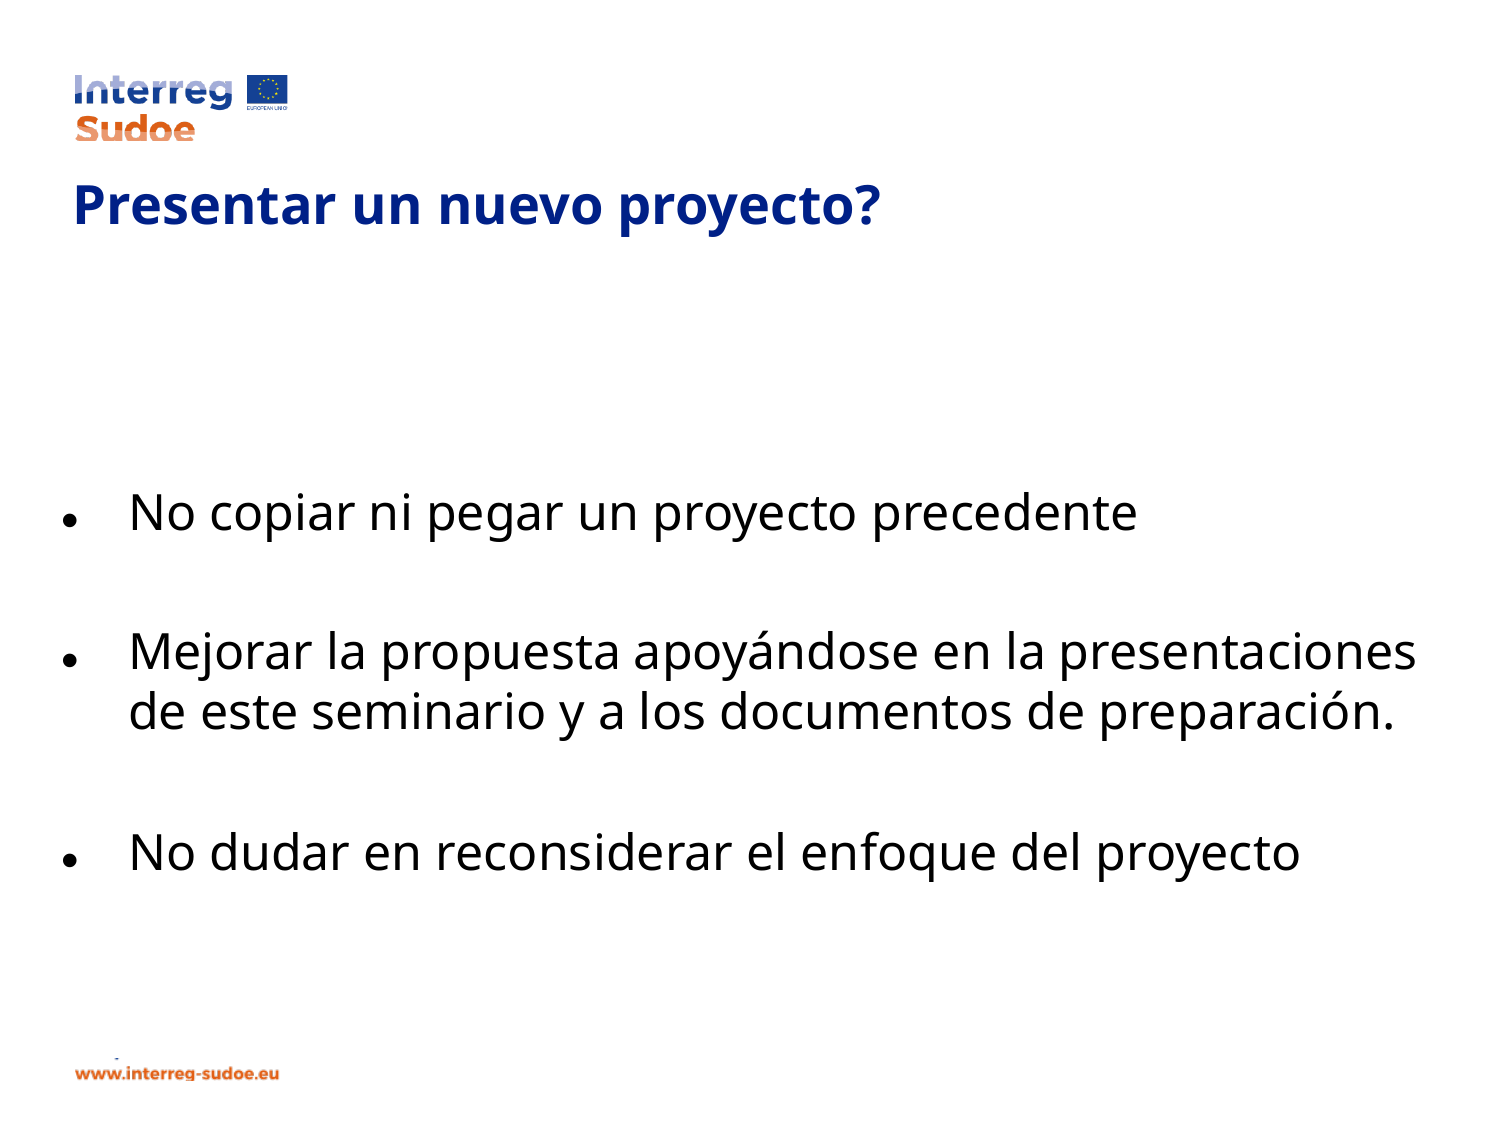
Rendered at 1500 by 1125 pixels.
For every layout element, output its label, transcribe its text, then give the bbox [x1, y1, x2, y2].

list No copiar ni pegar un proyecto precedente Mejorar la propuesta apoyándose en la presentaciones de este seminario y a los documentos de preparación. No dudar en reconsiderar el enfoque del proyecto [56, 312, 1438, 888]
title Presentar un nuevo proyecto? [57, 162, 1438, 313]
